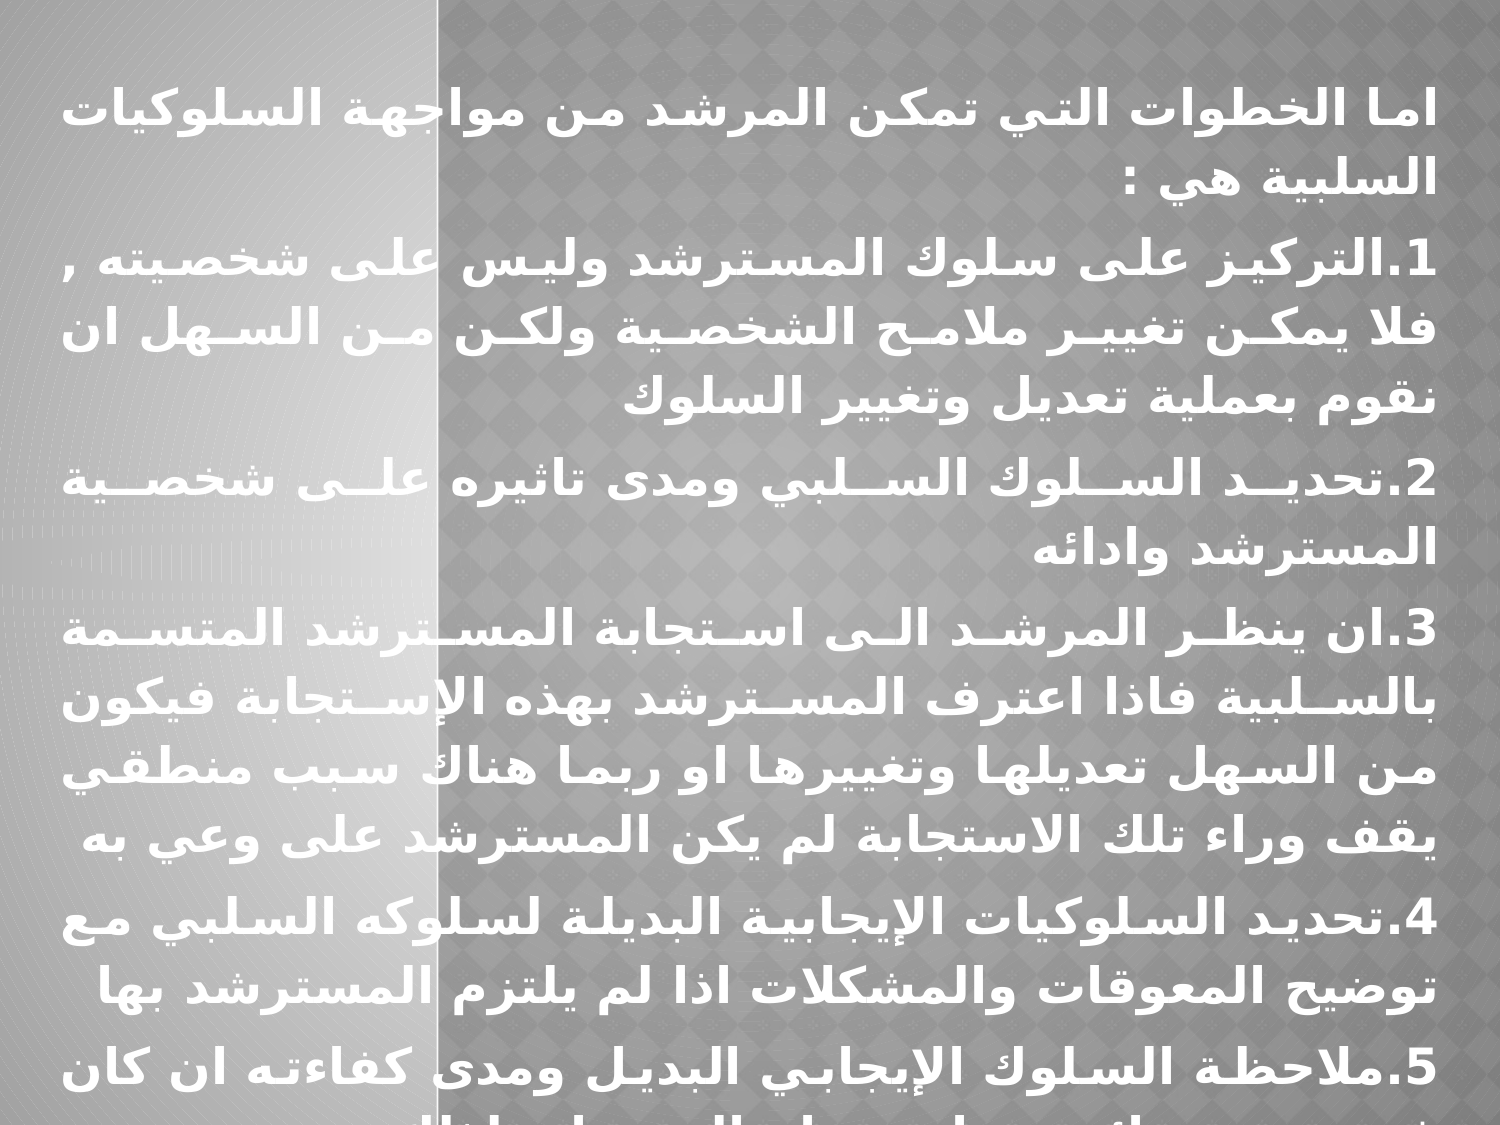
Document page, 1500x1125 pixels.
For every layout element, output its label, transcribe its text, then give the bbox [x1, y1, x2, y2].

subtitle اما الخطوات التي تمكن المرشد من مواجهة السلوكيات السلبية هي : 1. التركيز على سلوك المسترشد وليس على شخصيته , فلا يمكن تغيير ملامح الشخصية ولكن من السهل ان نقوم بعملية تعديل وتغيير السلوك 2. تحديد السلوك السلبي ومدى تاثيره على شخصية المسترشد وادائه 3. ان ينظر المرشد الى استجابة المسترشد المتسمة بالسلبية فاذا اعترف المسترشد بهذه الإستجابة فيكون من السهل تعديلها وتغييرها او ربما هناك سبب منطقي يقف وراء تلك الاستجابة لم يكن المسترشد على وعي به 4. تحديد السلوكيات الإيجابية البديلة لسلوكه السلبي مع توضيح المعوقات والمشكلات اذا لم يلتزم المسترشد بها 5. ملاحظة السلوك الإيجابي البديل ومدى كفاءته ان كان في تحسن دائم مع استخدام المعززات لذلك [53, 66, 1447, 1071]
